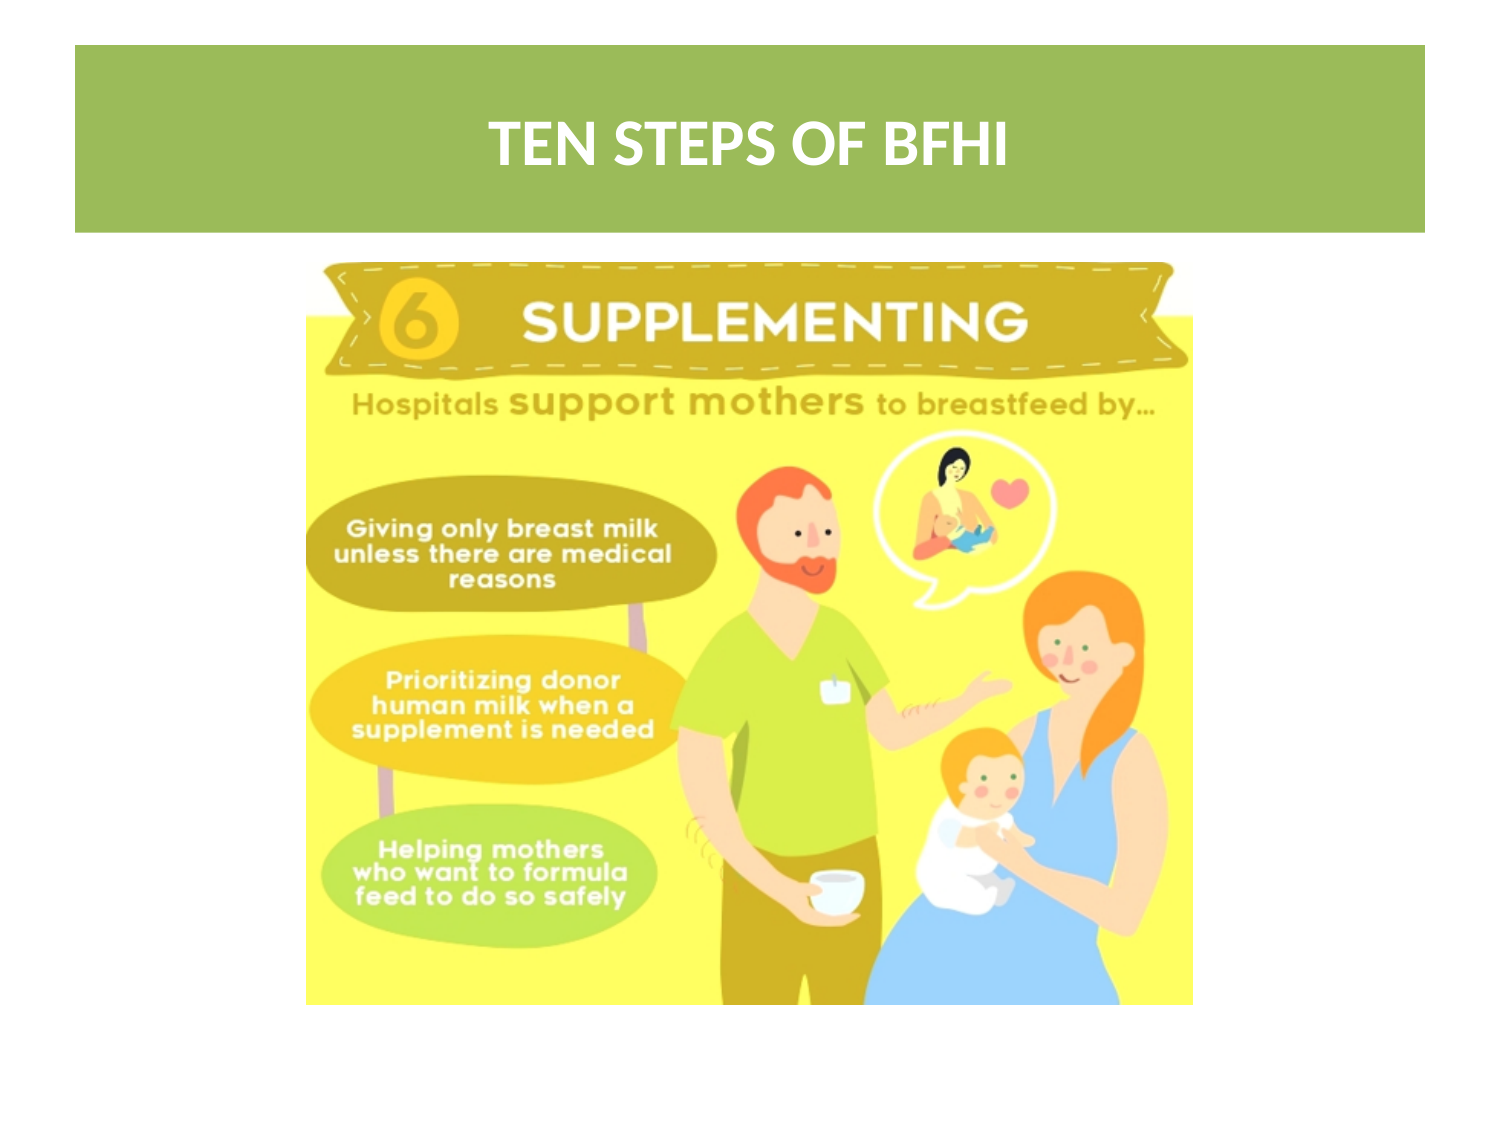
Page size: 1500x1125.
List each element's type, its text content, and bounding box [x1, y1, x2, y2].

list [306, 262, 1194, 1006]
title TEN STEPS OF BFHI [75, 45, 1425, 233]
